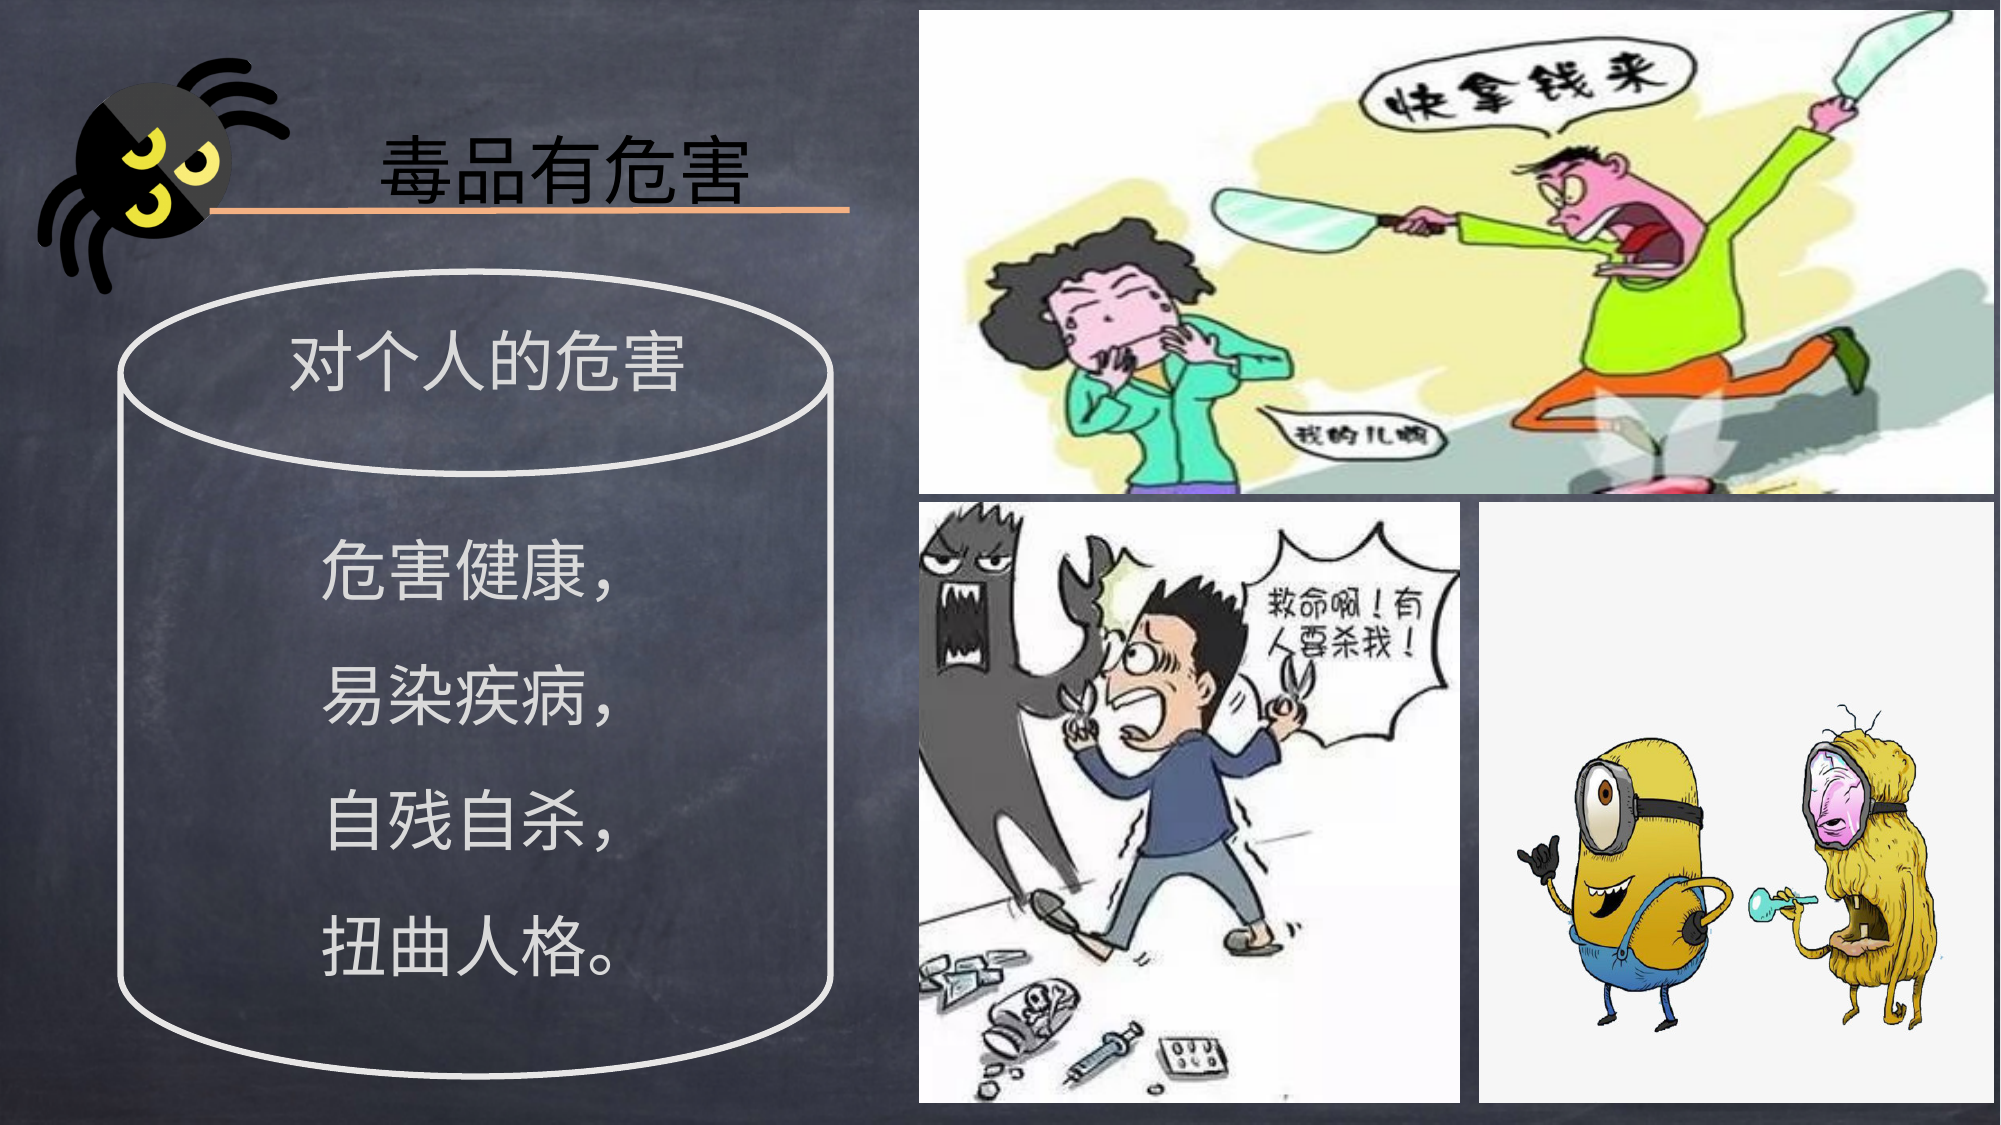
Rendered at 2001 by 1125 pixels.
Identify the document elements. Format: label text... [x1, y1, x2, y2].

text_box 对个人的危害 [185, 311, 790, 467]
text_box 毒品有危害 [333, 116, 811, 209]
text_box 危害健康， 易染疾病， 自残自杀， 扭曲人格。 [197, 559, 778, 1034]
picture [0, 0, 2001, 1125]
text_box [191, 270, 760, 311]
text_box 毒品有危害 [333, 212, 811, 221]
text_box [119, 313, 832, 1078]
